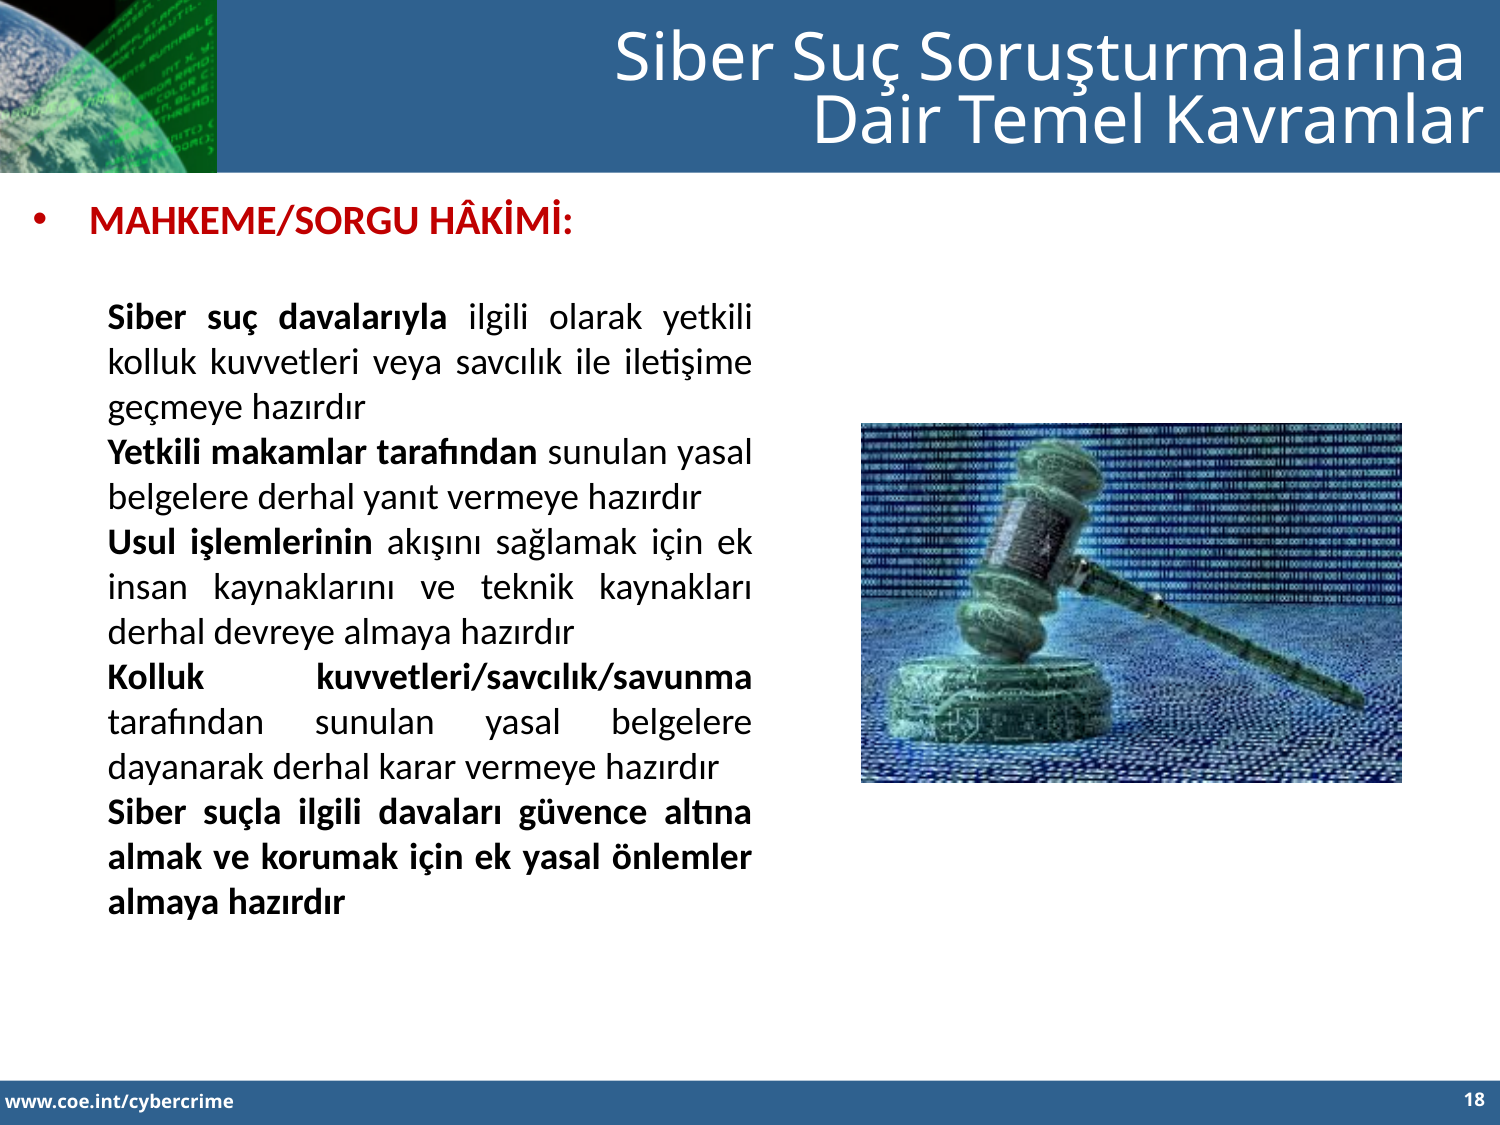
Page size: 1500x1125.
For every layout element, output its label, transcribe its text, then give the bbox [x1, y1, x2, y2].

picture [861, 423, 1402, 783]
text_box Siber Suç Soruşturmalarına Dair Temel Kavramlar [359, 16, 1500, 169]
text_box MAHKEME/SORGU HÂKİMİ: Siber suç davalarıyla ilgili olarak yetkili kolluk kuvvetleri veya savcılık ile iletişime geçmeye hazırdır Yetkili makamlar tarafından sunulan yasal belgelere derhal yanıt vermeye hazırdır Usul işlemlerinin akışını sağlamak için ek insan kaynaklarını ve teknik kaynakları derhal devreye almaya hazırdır Kolluk kuvvetleri/savcılık/savunma tarafından sunulan yasal belgelere dayanarak derhal karar vermeye hazırdır Siber suçla ilgili davaları güvence altına almak ve korumak için ek yasal önlemler almaya hazırdır [17, 185, 768, 930]
picture [0, 1, 217, 173]
slide_number 18 [1149, 1079, 1500, 1125]
